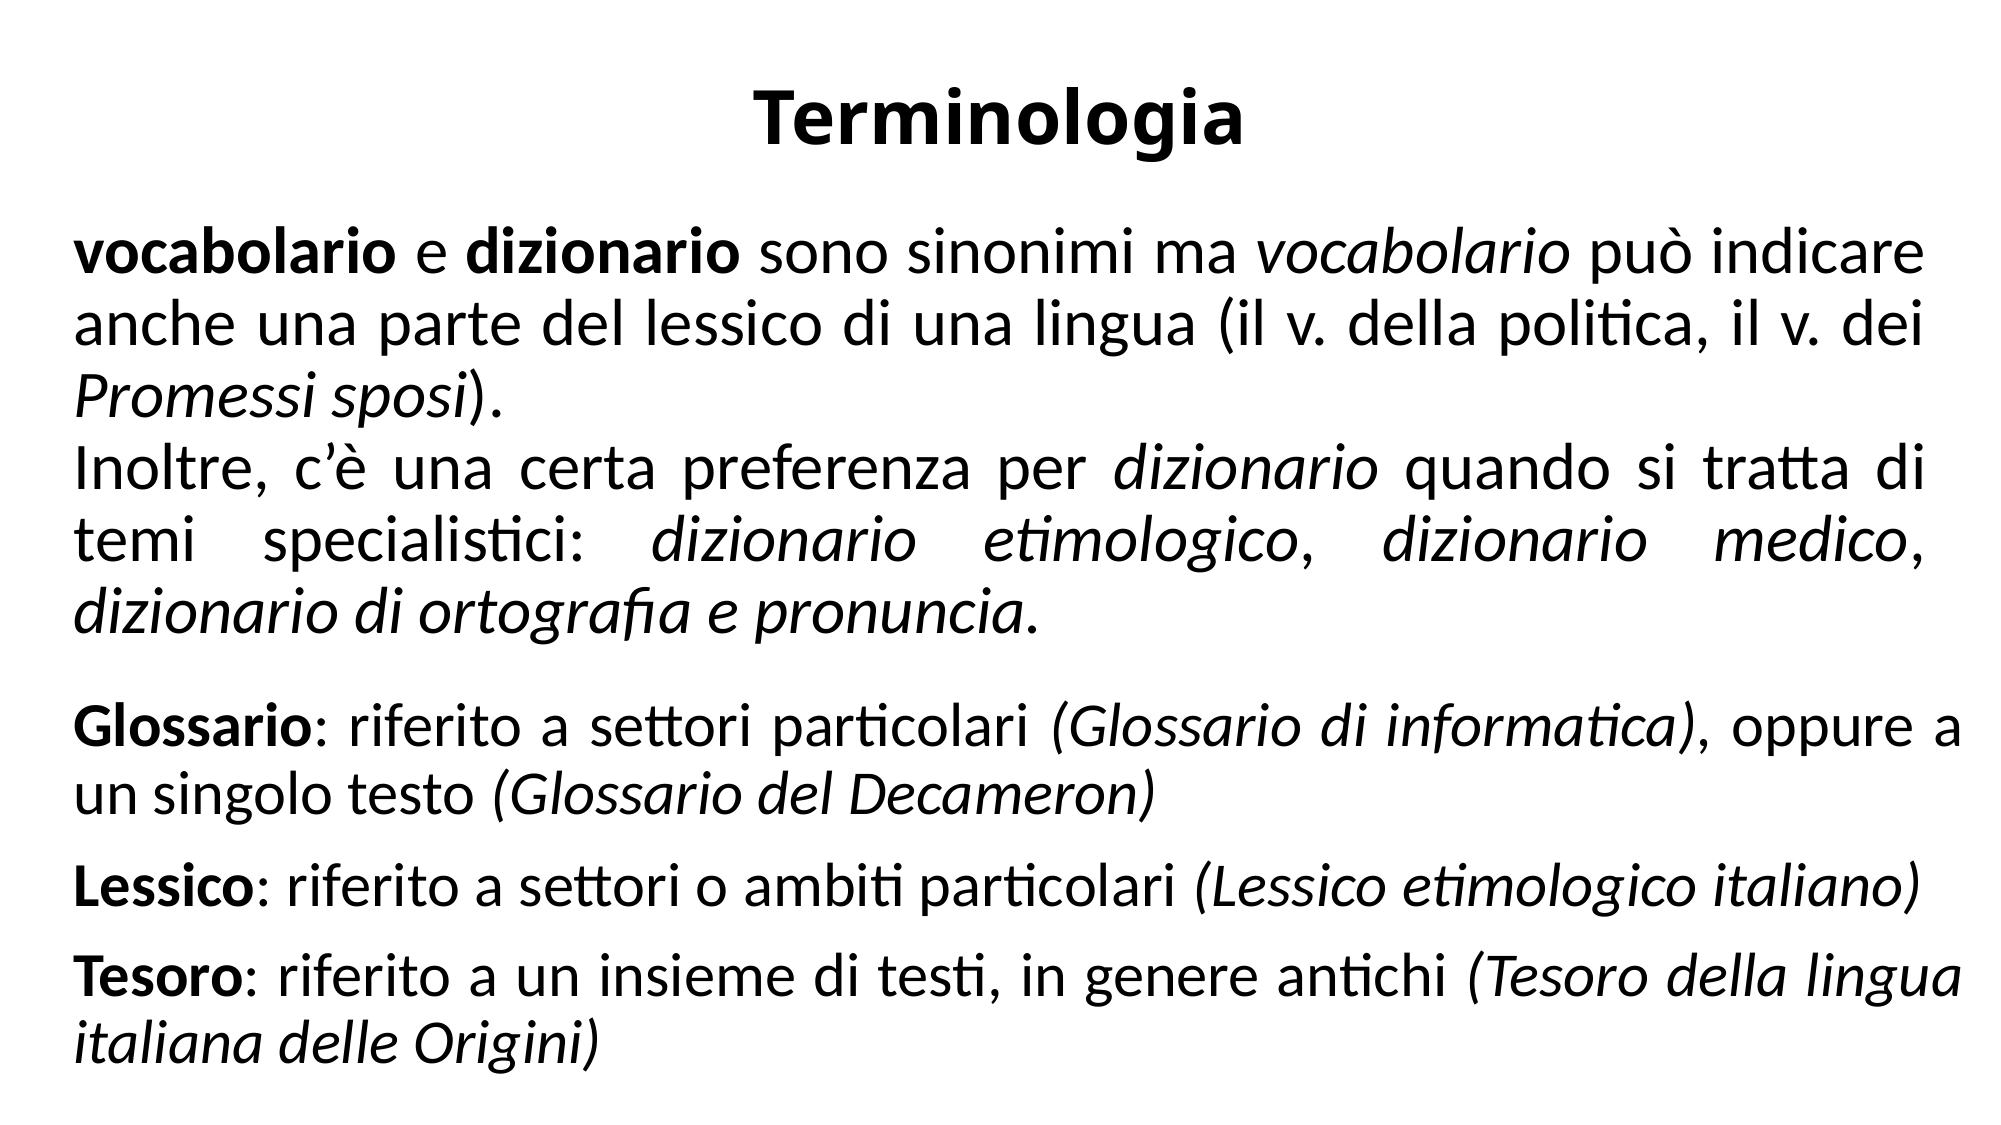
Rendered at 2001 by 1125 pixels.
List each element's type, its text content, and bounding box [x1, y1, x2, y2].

title Terminologia [137, 29, 1863, 188]
text_box Glossario: riferito a settori particolari (Glossario di informatica), oppure a un singolo testo (Glossario del Decameron) Lessico: riferito a settori o ambiti particolari (Lessico etimologico italiano) Tesoro: riferito a un insieme di testi, in genere antichi (Tesoro della lingua italiana delle Origini) [58, 641, 1979, 1125]
text_box vocabolario e dizionario sono sinonimi ma vocabolario può indicare anche una parte del lessico di una lingua (il v. della politica, il v. dei Promessi sposi). Inoltre, c’è una certa preferenza per dizionario quando si tratta di temi specialistici: dizionario etimologico, dizionario medico, dizionario di ortografia e pronuncia. [58, 188, 1942, 641]
